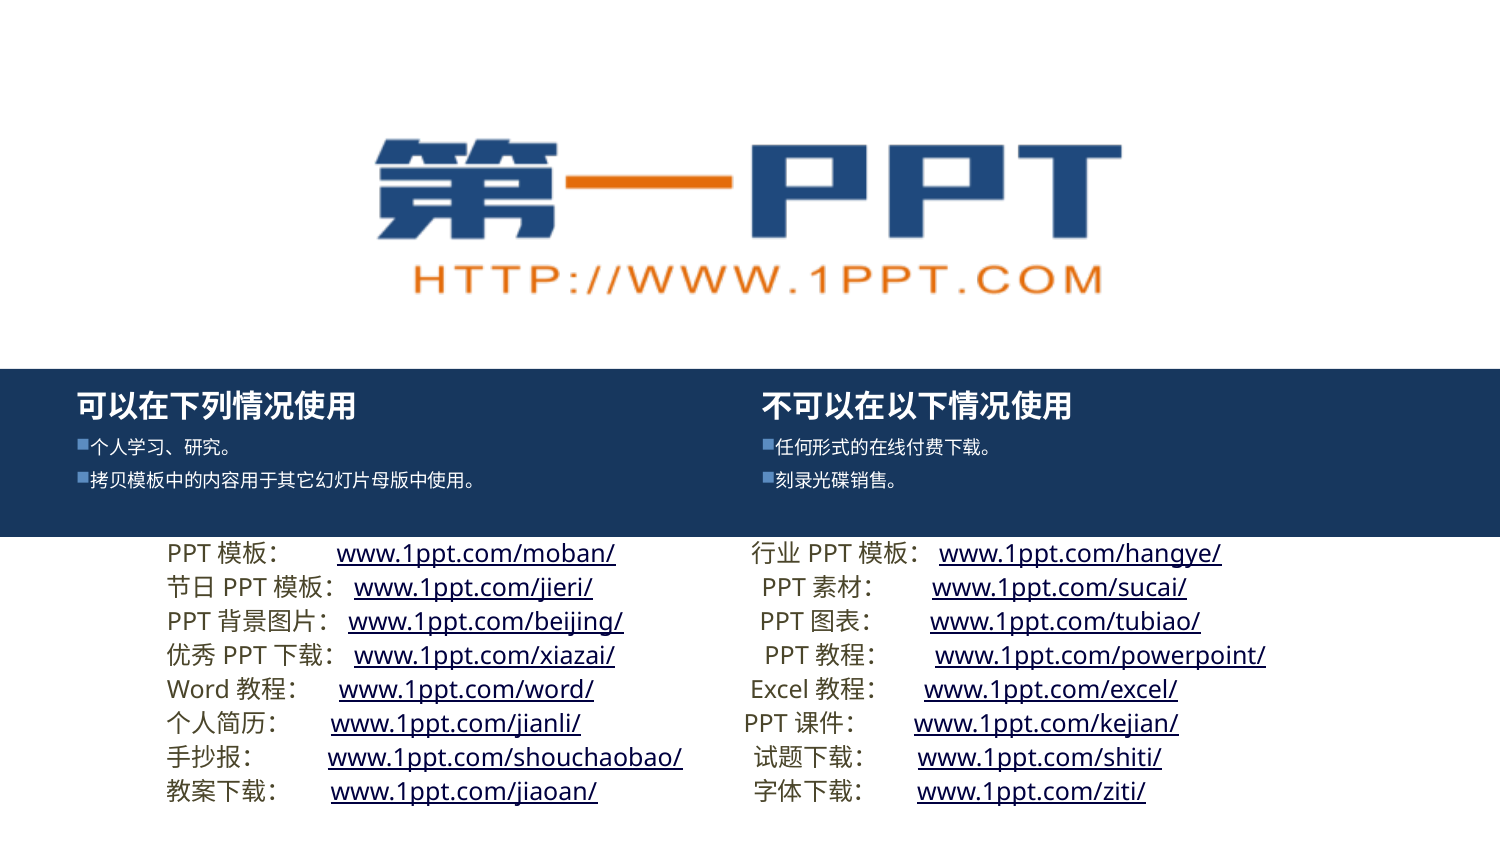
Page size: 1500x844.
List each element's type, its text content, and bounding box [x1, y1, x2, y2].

text_box PPT模板： www.1ppt.com/moban/ 行业PPT模板：www.1ppt.com/hangye/ 节日PPT模板：www.1ppt.com/jieri/ PPT素材： www.1ppt.com/sucai/ PPT背景图片：www.1ppt.com/beijing/ PPT图表： www.1ppt.com/tubiao/ 优秀PPT下载：www.1ppt.com/xiazai/ PPT教程： www.1ppt.com/powerpoint/ Word教程： www.1ppt.com/word/ Excel教程： www.1ppt.com/excel/ 个人简历： www.1ppt.com/jianli/ PPT课件： www.1ppt.com/kejian/ 手抄报： www.1ppt.com/shouchaobao/ 试题下载： www.1ppt.com/shiti/ 教案下载： www.1ppt.com/jiaoan/ 字体下载： www.1ppt.com/ziti/ [153, 538, 1346, 808]
text_box [0, 368, 1500, 537]
picture [264, 43, 1236, 334]
text_box 可以在下列情况使用 个人学习、研究。 拷贝模板中的内容用于其它幻灯片母版中使用。 [65, 381, 739, 529]
text_box 不可以在以下情况使用 任何形式的在线付费下载。 刻录光碟销售。 [750, 381, 1424, 529]
